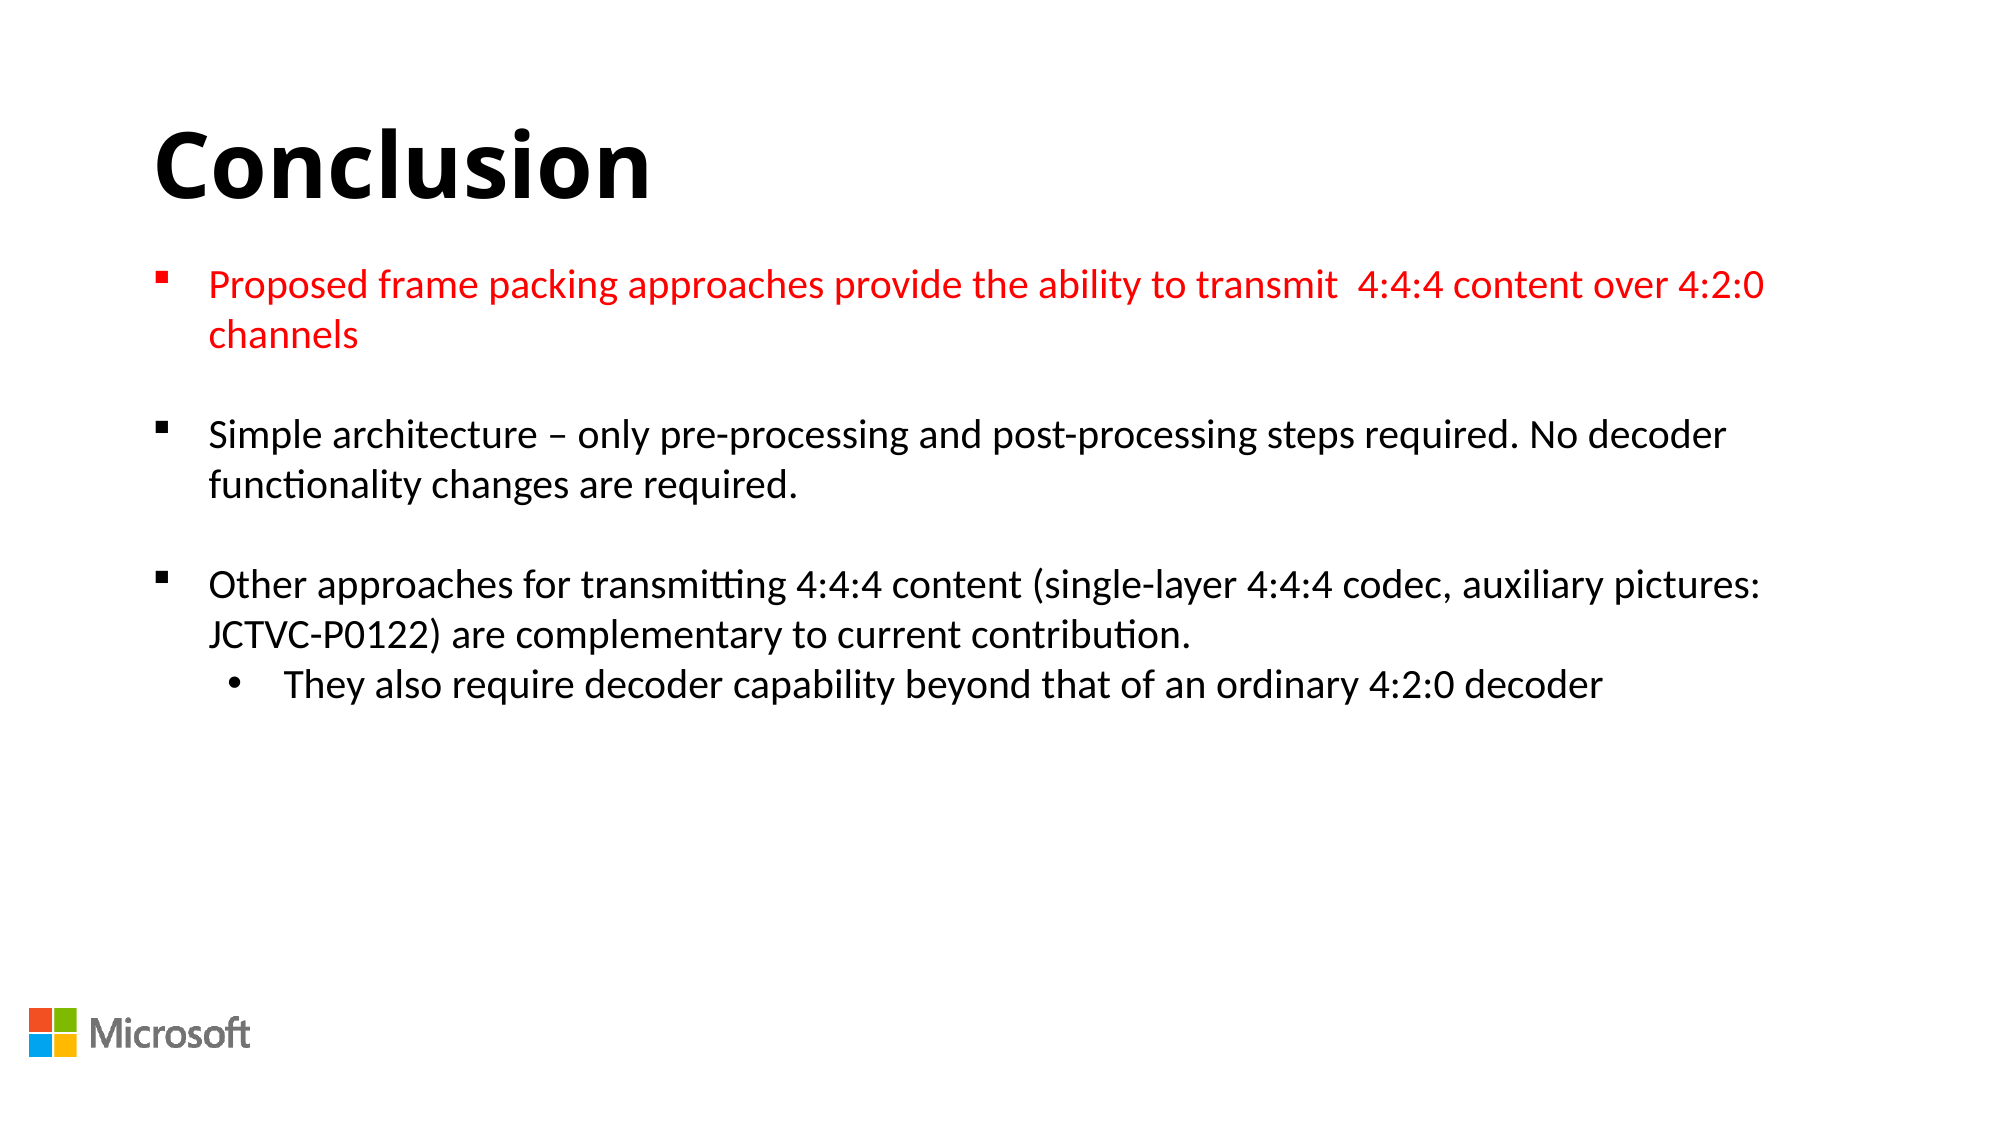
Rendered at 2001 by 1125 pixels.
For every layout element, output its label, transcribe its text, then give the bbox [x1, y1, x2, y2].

title Conclusion [137, 59, 1863, 278]
picture [29, 1008, 250, 1057]
text_box Proposed frame packing approaches provide the ability to transmit 4:4:4 content over 4:2:0 channels Simple architecture – only pre-processing and post-processing steps required. No decoder functionality changes are required. Other approaches for transmitting 4:4:4 content (single-layer 4:4:4 codec, auxiliary pictures: JCTVC-P0122) are complementary to current contribution. They also require decoder capability beyond that of an ordinary 4:2:0 decoder [137, 249, 1786, 815]
